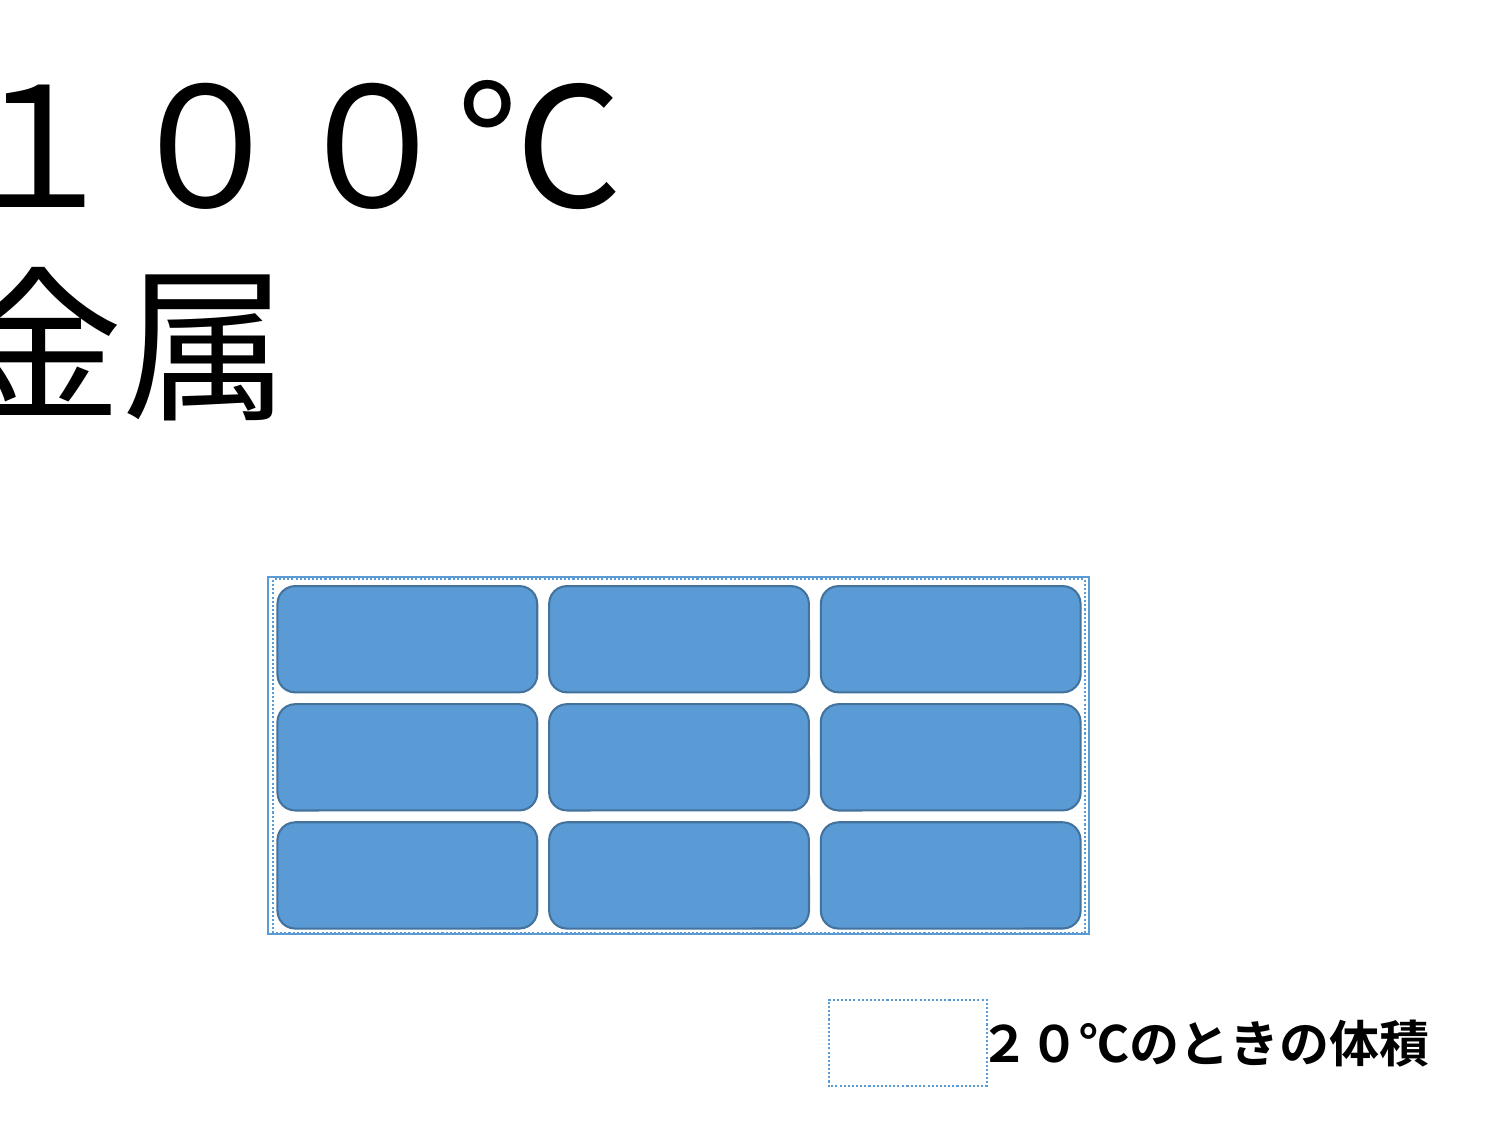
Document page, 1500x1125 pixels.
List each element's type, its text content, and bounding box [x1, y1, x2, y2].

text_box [828, 999, 1422, 1087]
text_box １００℃ 金属 [0, 33, 638, 449]
text_box [267, 576, 1090, 935]
text_box [272, 578, 1086, 934]
